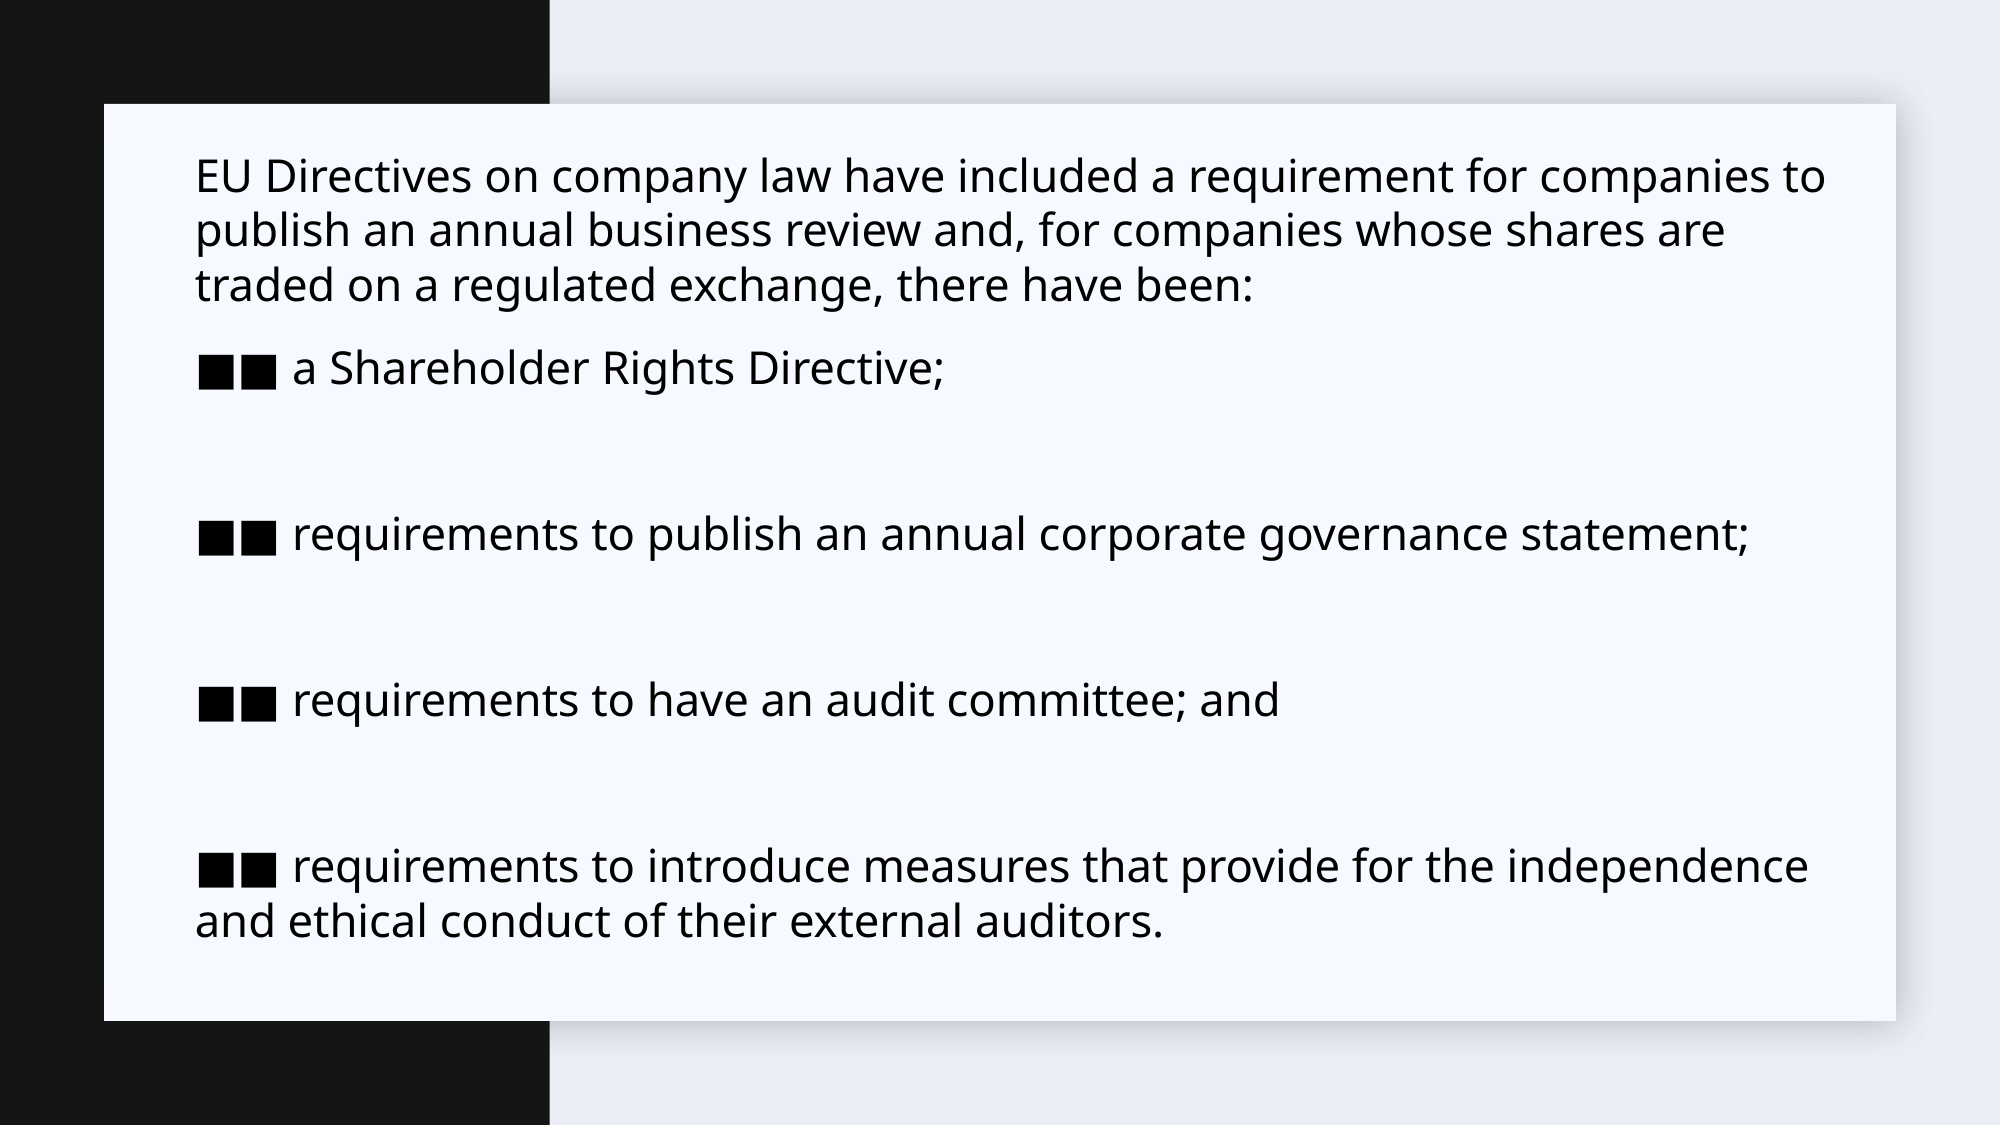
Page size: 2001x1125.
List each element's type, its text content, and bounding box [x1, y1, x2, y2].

list EU Directives on company law have included a requirement for companies to publish an annual business review and, for companies whose shares are traded on a regulated exchange, there have been: ■■ a Shareholder Rights Directive; ■■ requirements to publish an annual corporate governance statement; ■■ requirements to have an audit committee; and ■■ requirements to introduce measures that provide for the independence and ethical conduct of their external auditors. [180, 139, 1830, 963]
